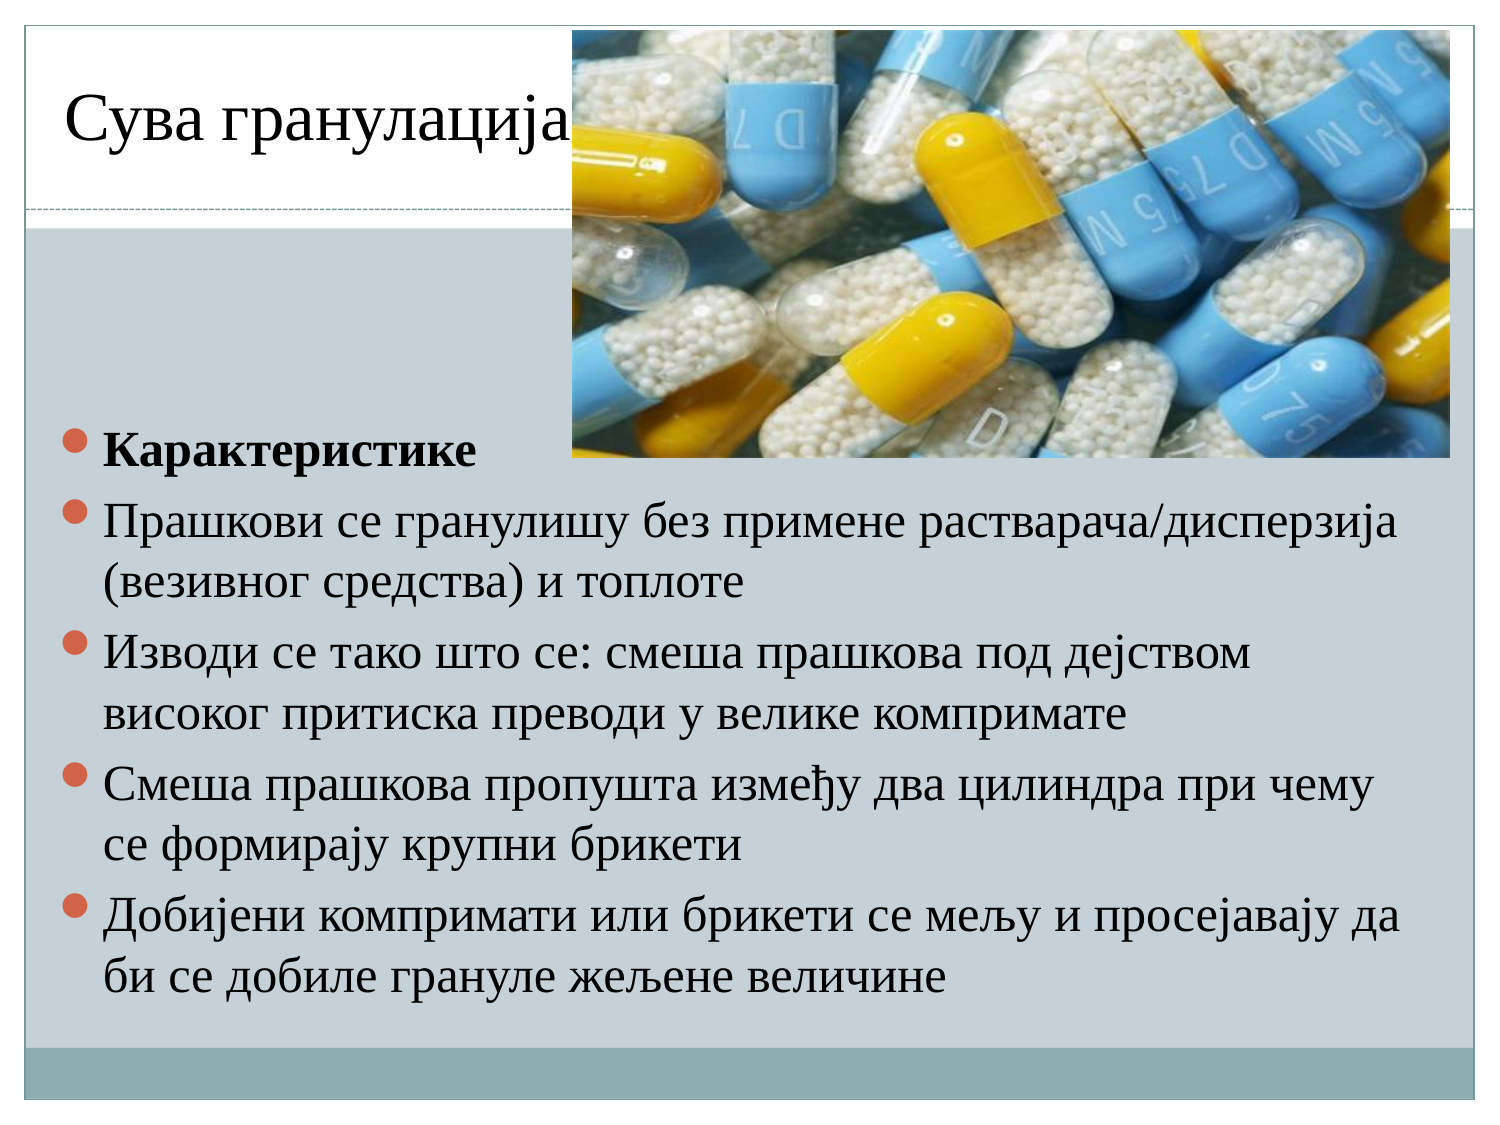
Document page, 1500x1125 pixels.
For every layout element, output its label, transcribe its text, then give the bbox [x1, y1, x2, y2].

picture [572, 30, 1450, 458]
list Карактеристике Прашкови се гранулишу без примене растварача/дисперзија (везивног средства) и топлоте Изводи се тако што се: смеша прашкова под дејством високог притиска преводи у велике компримате Смеша прашкова пропушта између два цилиндра при чему се формирају крупни брикети Добијени компримати или брикети се мељу и просејавају да би се добиле грануле жељене величине [44, 266, 1440, 1017]
title Сува гранулација [49, 37, 566, 162]
